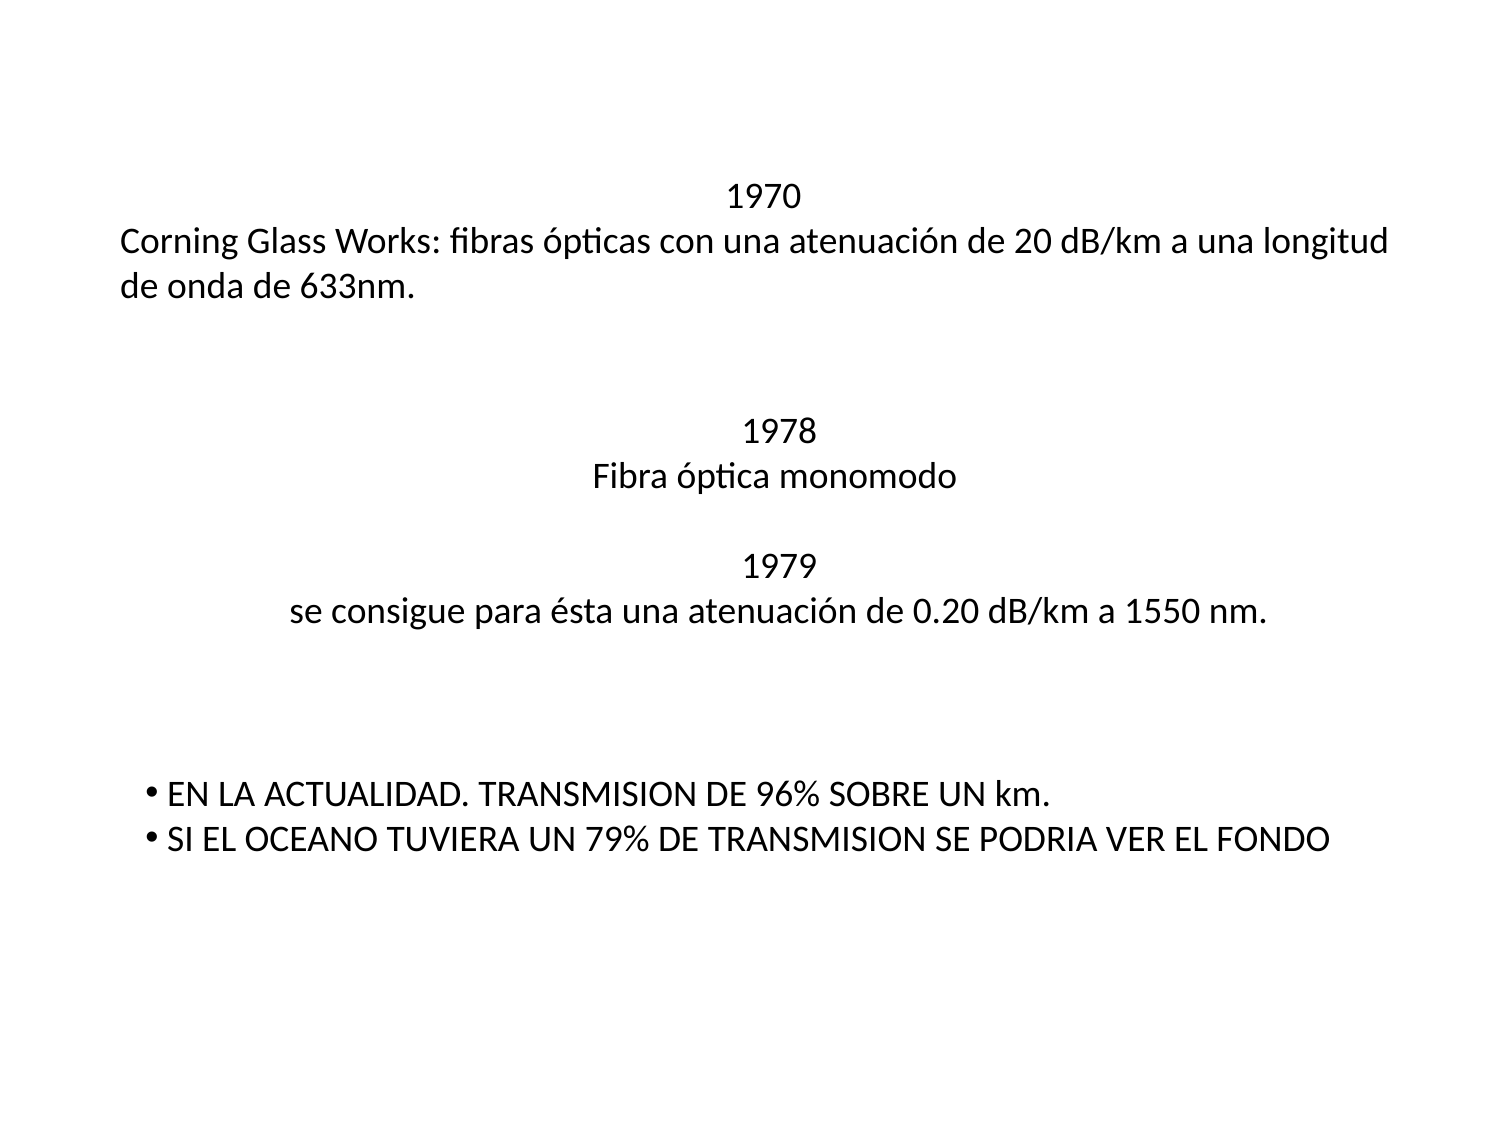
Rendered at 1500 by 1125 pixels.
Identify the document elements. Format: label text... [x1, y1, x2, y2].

text_box 1978 Fibra óptica monomodo 1979 se consigue para ésta una atenuación de 0.20 dB/km a 1550 nm. [58, 398, 1500, 639]
text_box EN LA ACTUALIDAD. TRANSMISION DE 96% SOBRE UN km. SI EL OCEANO TUVIERA UN 79% DE TRANSMISION SE PODRIA VER EL FONDO [130, 761, 1347, 867]
text_box 1970 Corning Glass Works: fibras ópticas con una atenuación de 20 dB/km a una longitud de onda de 633nm. [105, 163, 1430, 314]
